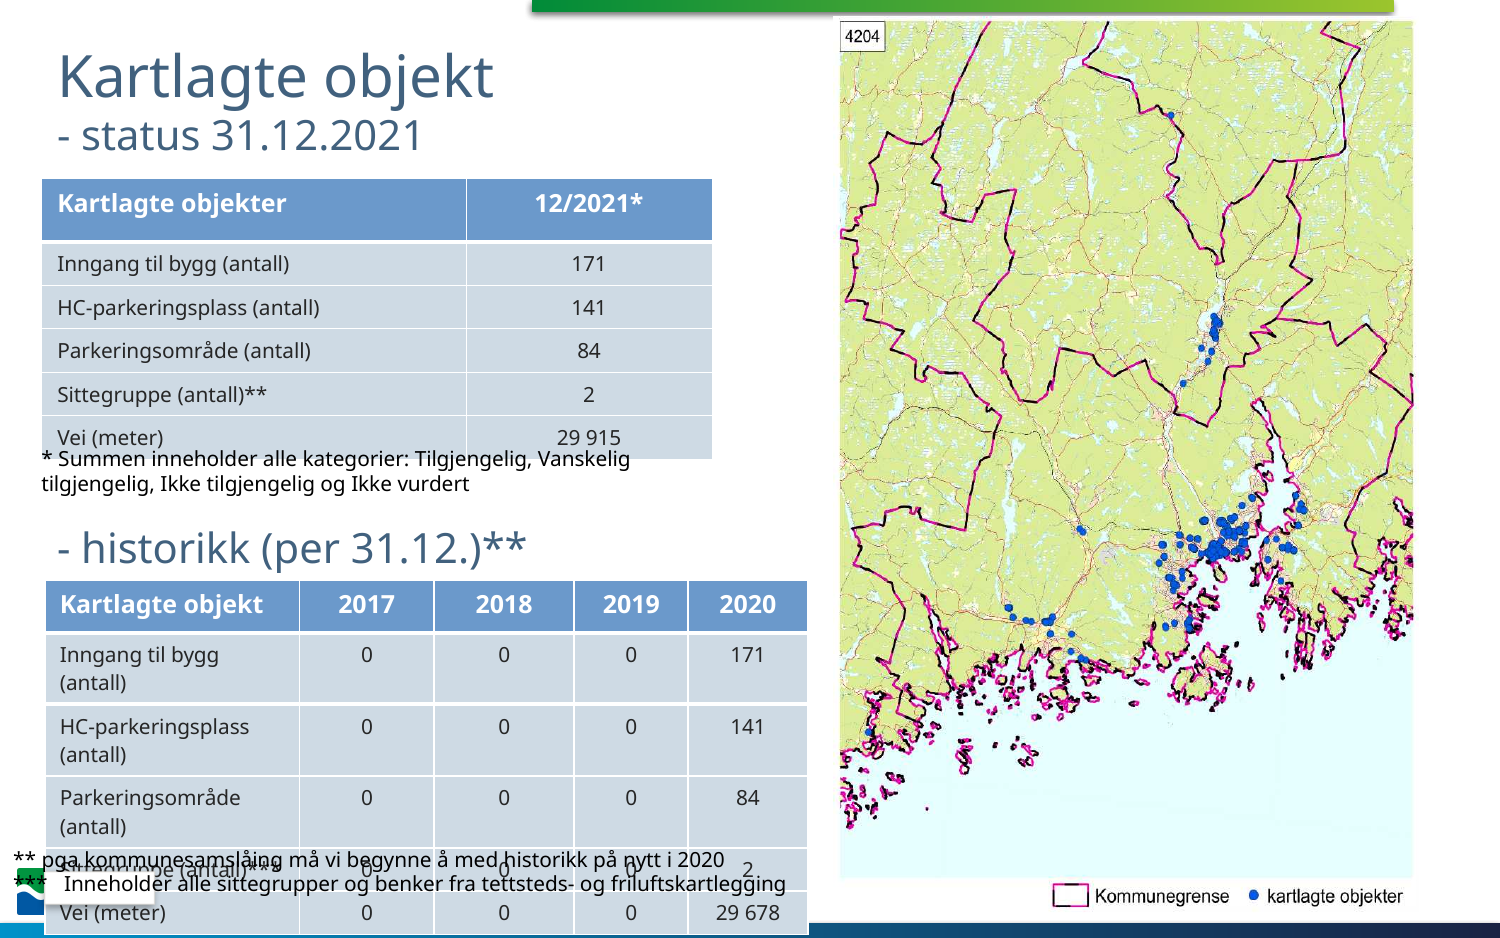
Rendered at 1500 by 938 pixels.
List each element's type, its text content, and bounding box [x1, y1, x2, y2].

table_cell Inngang til bygg (antall) [42, 244, 466, 285]
table_cell 141 [467, 286, 712, 328]
table_header 2019 [575, 581, 687, 631]
table_cell 84 [689, 777, 807, 847]
table_cell 0 [435, 777, 573, 838]
table_cell 171 [467, 244, 712, 285]
text_box ** pga kommunesamslåing må vi begynne å med historikk på nytt i 2020 *** Inneholder alle sittegrupper og benker fra tettsteds- og friluftskartlegging [0, 838, 802, 904]
table_cell Parkeringsområde (antall) [42, 329, 466, 372]
text_box Kartlagte objekt - status 31.12.2021 [42, 24, 828, 167]
table_cell 29 915 [467, 416, 712, 459]
table_header Kartlagte objekt [46, 581, 299, 631]
table_cell 0 [435, 706, 573, 775]
table_cell 2 [467, 373, 712, 415]
table_cell 0 [300, 706, 433, 775]
table_cell 29 678 [689, 892, 807, 934]
table_cell 0 [575, 777, 687, 838]
table_cell Sittegruppe (antall)** [42, 373, 466, 415]
table_cell 84 [467, 329, 712, 372]
table_cell 0 [575, 904, 687, 934]
table_cell 141 [689, 706, 807, 775]
table_cell Vei (meter) [42, 416, 466, 438]
table_cell 0 [300, 777, 433, 838]
table_cell Vei (meter) [46, 904, 299, 934]
table_cell 0 [575, 635, 687, 702]
table_header Kartlagte objekter [42, 179, 466, 240]
table_cell 0 [435, 904, 573, 934]
table_cell Inngang til bygg (antall) [46, 635, 299, 702]
text_box * Summen inneholder alle kategorier: Tilgjengelig, Vanskelig tilgjengelig, Ikke tilgjengelig og Ikke vurdert [26, 438, 711, 504]
table_cell 2 [802, 849, 807, 890]
table_cell 0 [435, 635, 573, 702]
table_header 2020 [689, 581, 807, 631]
table_cell 171 [689, 635, 807, 702]
table_cell HC-parkeringsplass (antall) [42, 286, 466, 328]
table_cell 0 [575, 706, 687, 775]
text_box - historikk (per 31.12.)** [42, 496, 828, 580]
table_cell HC-parkeringsplass (antall) [46, 706, 299, 775]
table_cell 0 [300, 904, 433, 934]
table_header 12/2021* [467, 179, 712, 240]
table_cell 0 [300, 635, 433, 702]
table_header 2017 [300, 581, 433, 631]
table_cell Parkeringsområde (antall) [46, 777, 299, 838]
table_header 2018 [435, 581, 573, 631]
picture [833, 16, 1419, 913]
